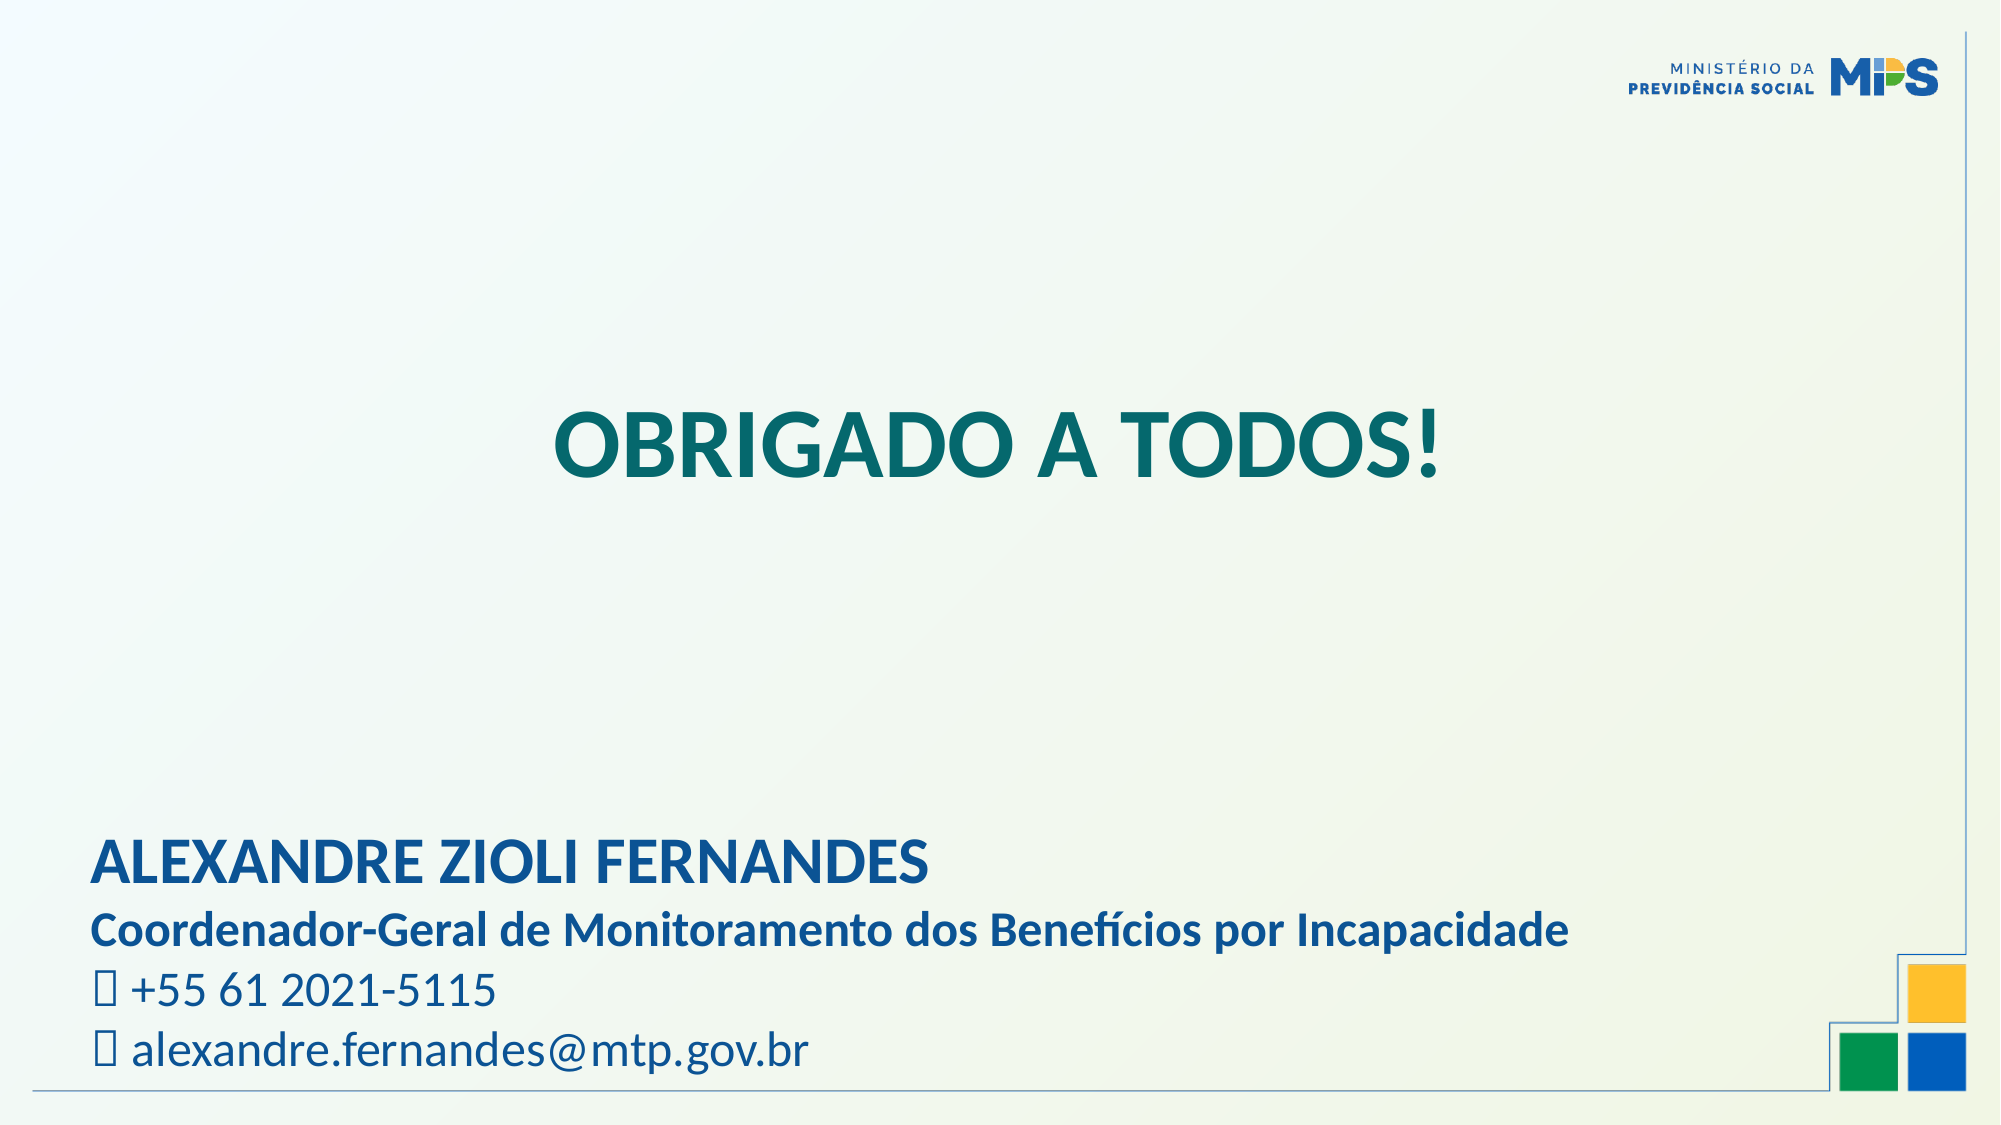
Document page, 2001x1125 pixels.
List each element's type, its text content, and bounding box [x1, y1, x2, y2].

text_box ALEXANDRE ZIOLI FERNANDES Coordenador-Geral de Monitoramento dos Benefícios por Incapacidade  +55 61 2021-5115  alexandre.fernandes@mtp.gov.br [75, 809, 1597, 1085]
picture [0, 0, 2000, 1125]
title Obrigado A todos! [75, 377, 1925, 518]
